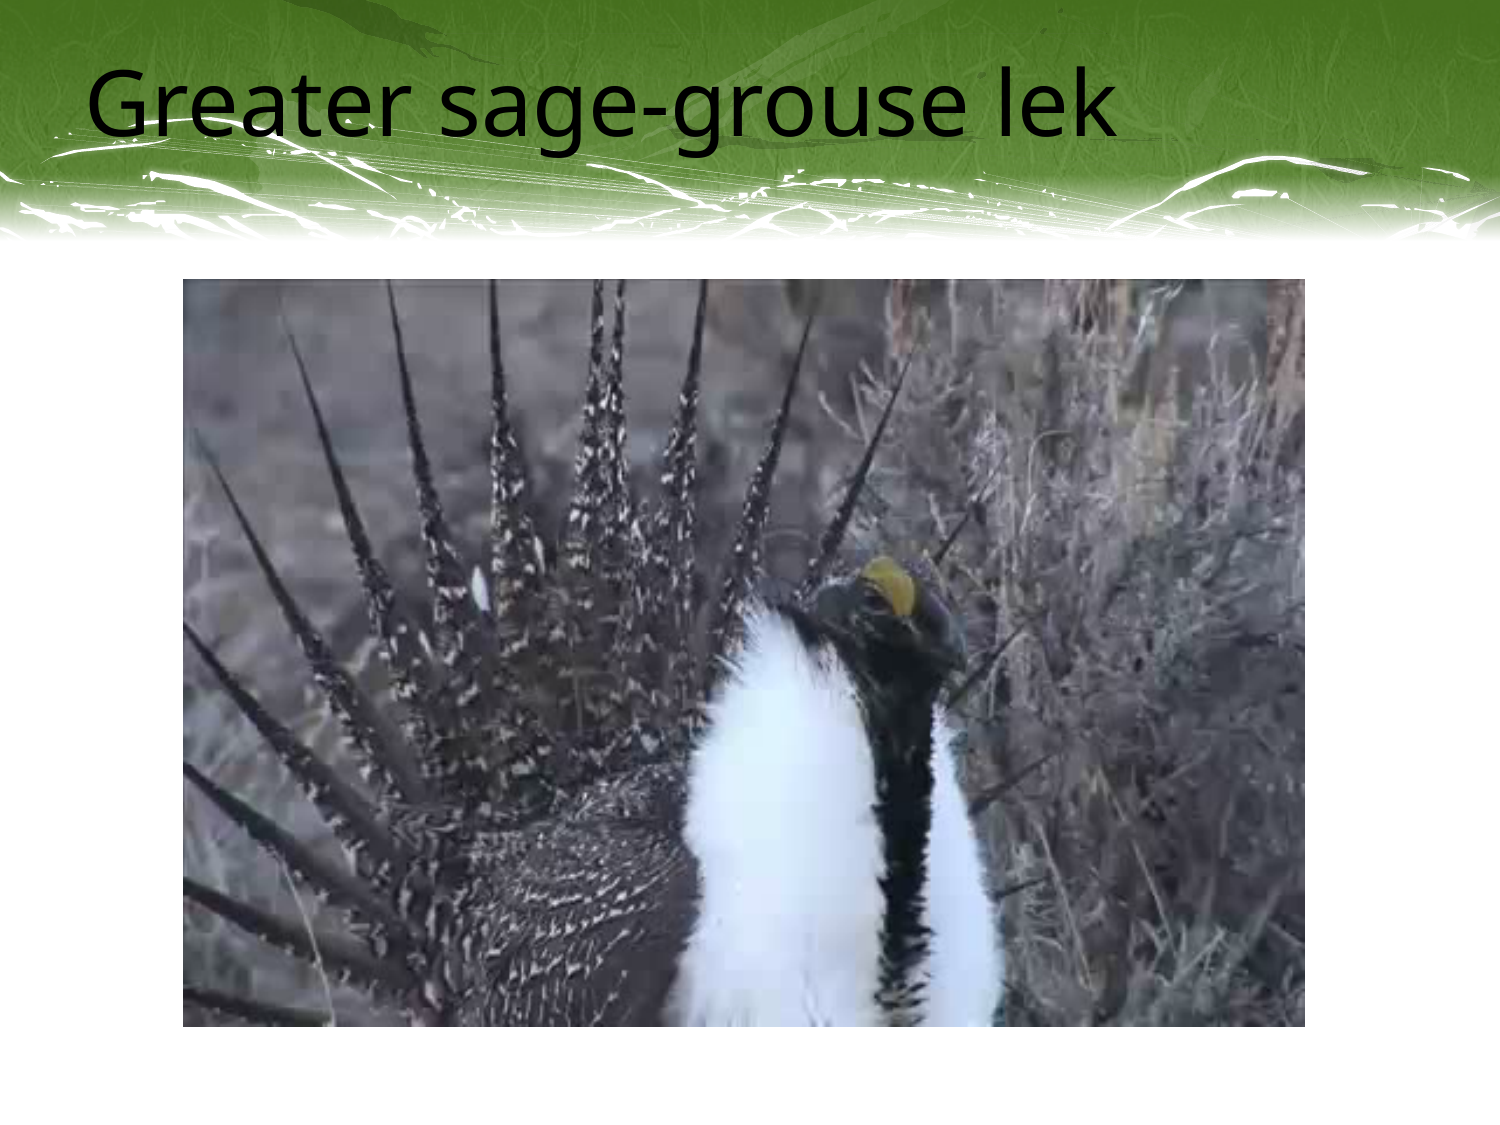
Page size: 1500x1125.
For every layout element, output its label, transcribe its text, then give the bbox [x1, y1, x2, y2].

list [182, 278, 1306, 1028]
title Greater sage-grouse lek [70, 35, 1421, 164]
